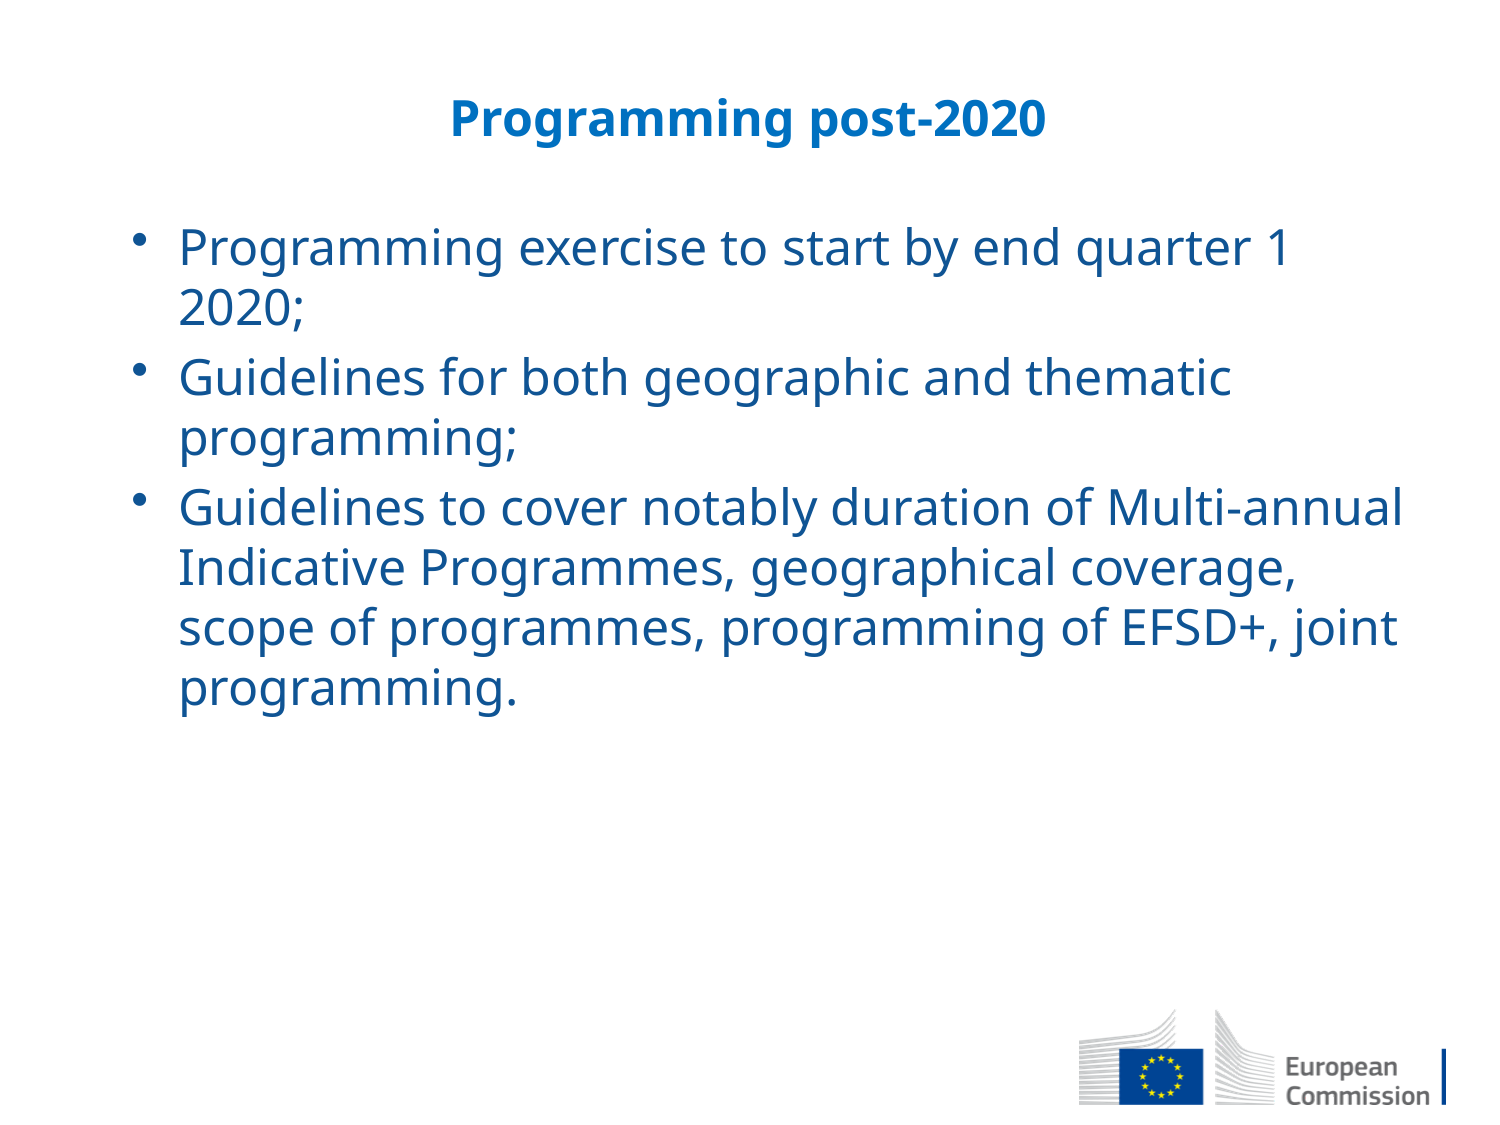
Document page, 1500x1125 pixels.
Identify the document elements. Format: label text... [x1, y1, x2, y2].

title Programming post-2020 [73, 14, 1424, 207]
picture [1078, 1008, 1447, 1106]
list Programming exercise to start by end quarter 1 2020; Guidelines for both geographic and thematic programming; Guidelines to cover notably duration of Multi-annual Indicative Programmes, geographical coverage, scope of programmes, programming of EFSD+, joint programming. [41, 207, 1448, 894]
